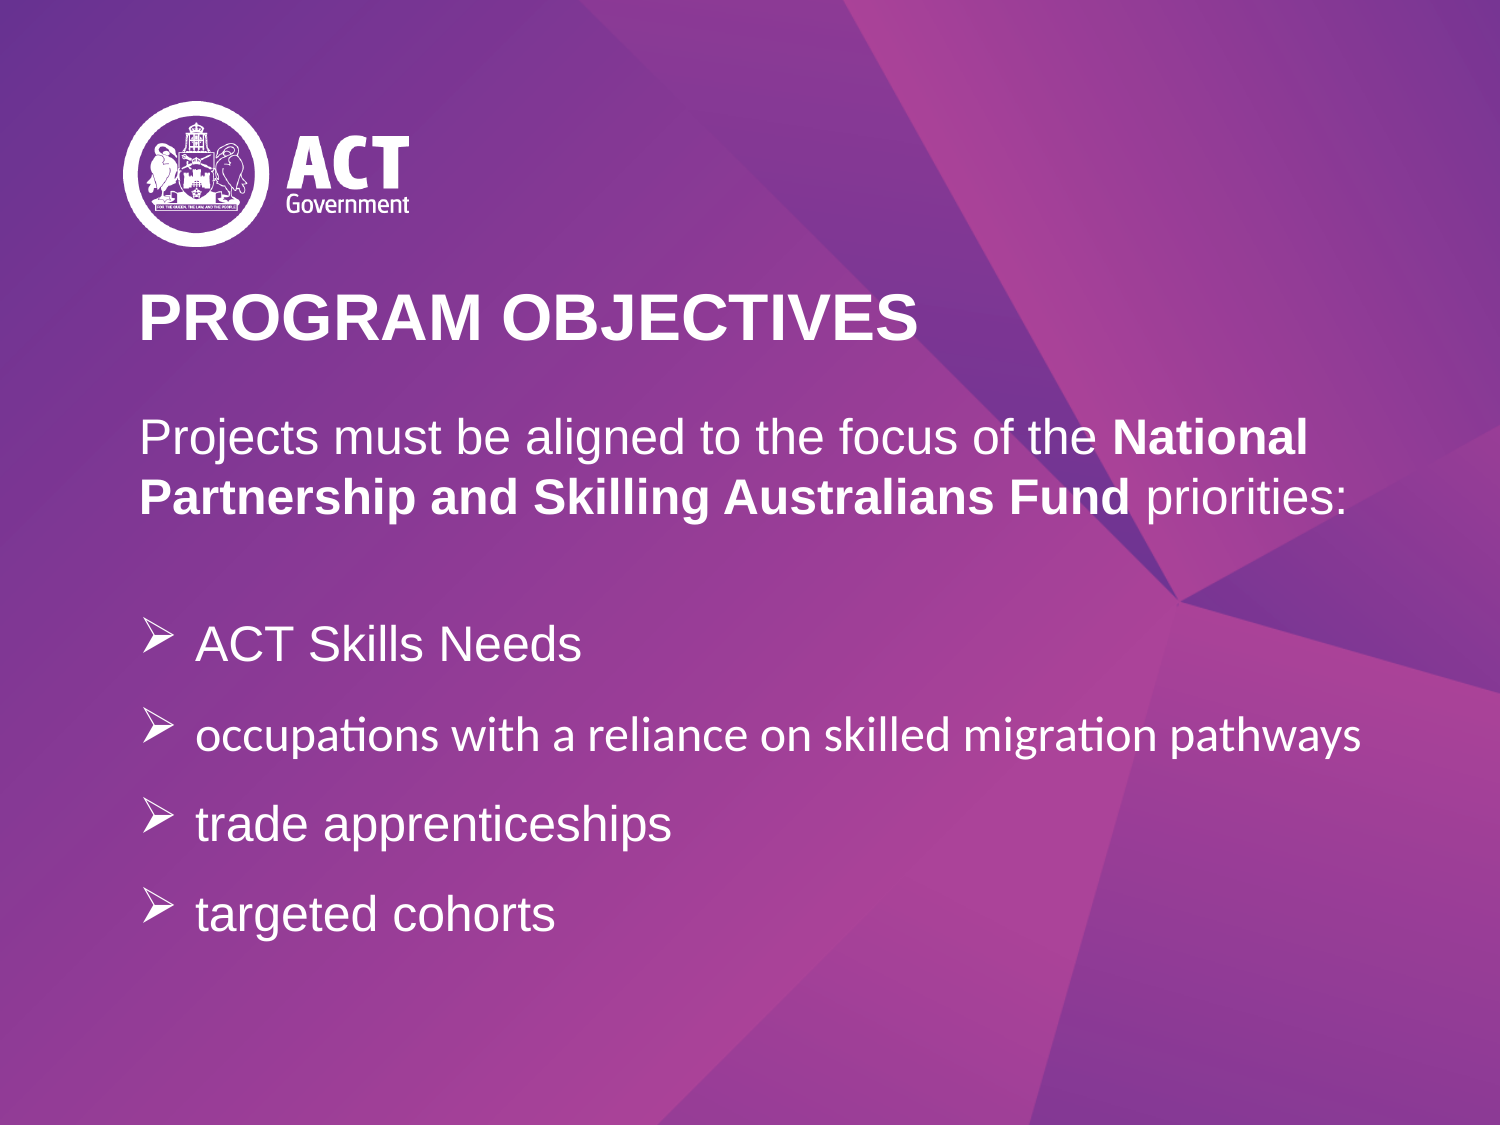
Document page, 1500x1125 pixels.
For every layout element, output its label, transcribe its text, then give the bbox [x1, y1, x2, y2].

text_box ACT Skills Needs occupations with a reliance on skilled migration pathways trade apprenticeships targeted cohorts [123, 574, 1435, 1039]
picture [0, 0, 1500, 1125]
list PROGRAM OBJECTIVES [123, 267, 1399, 362]
title Projects must be aligned to the focus of the National Partnership and Skilling Australians Fund priorities: [123, 397, 1411, 574]
